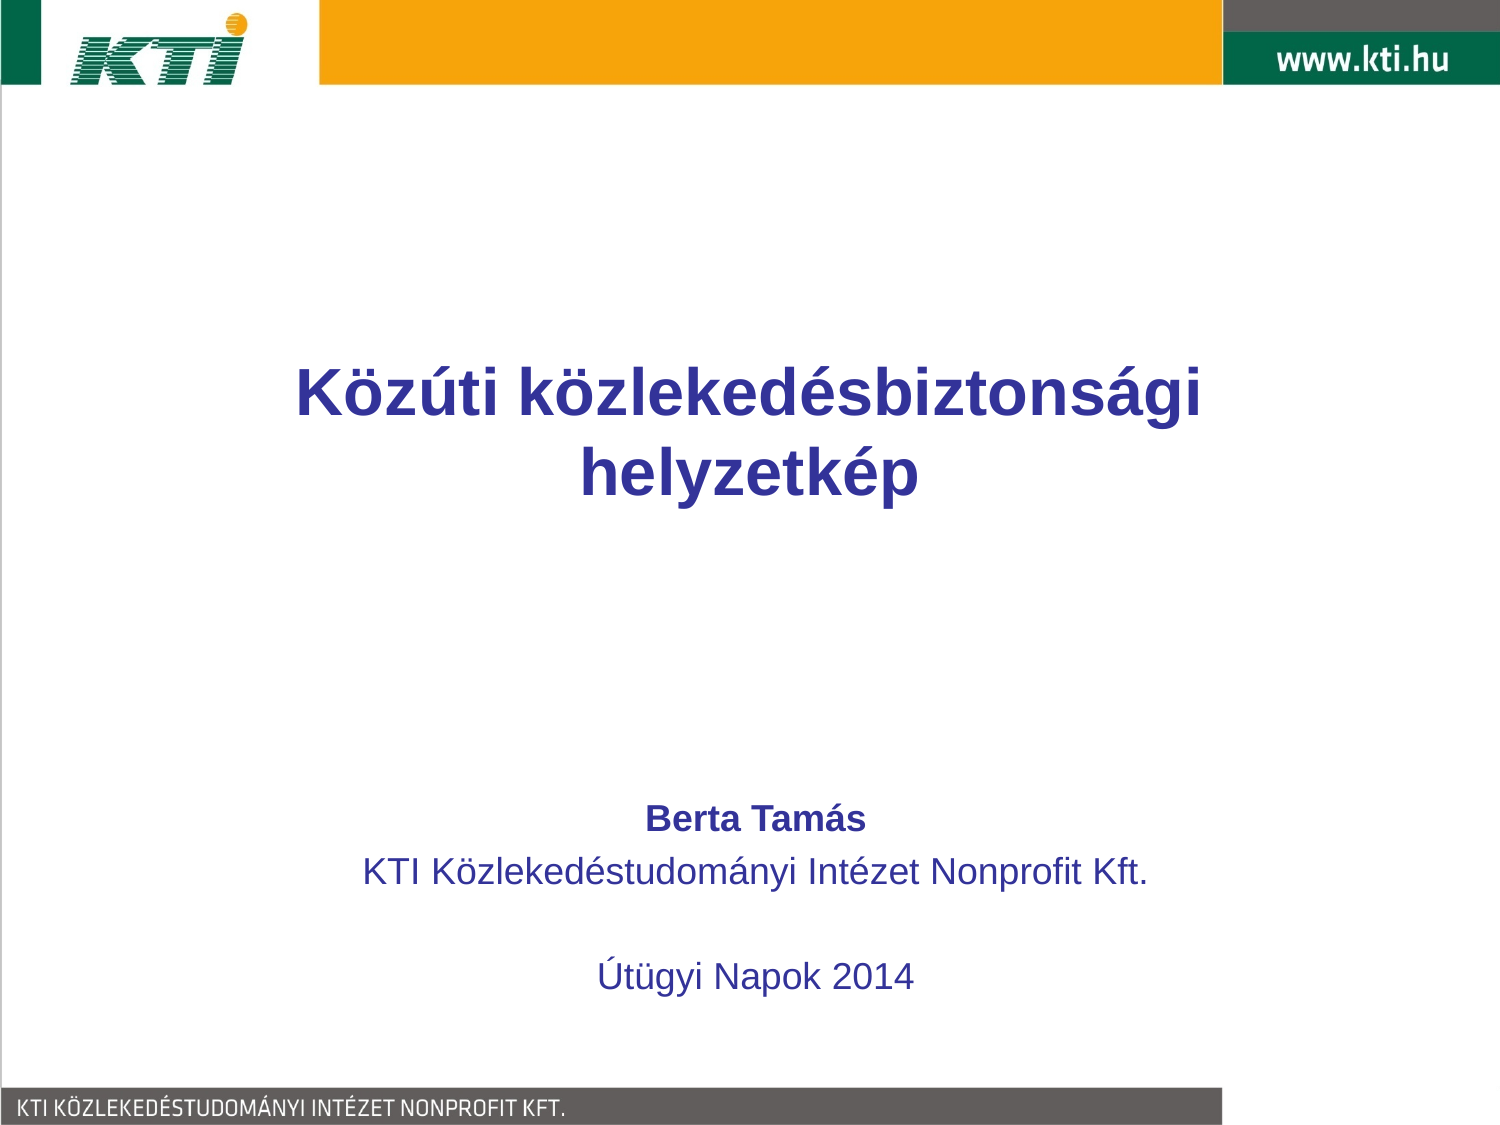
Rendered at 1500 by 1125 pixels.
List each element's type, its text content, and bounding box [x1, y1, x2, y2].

picture [0, 0, 1500, 1125]
title Közúti közlekedésbiztonsági helyzetkép [111, 337, 1388, 521]
subtitle Berta Tamás KTI Közlekedéstudományi Intézet Nonprofit Kft. Útügyi Napok 2014 [194, 786, 1318, 953]
